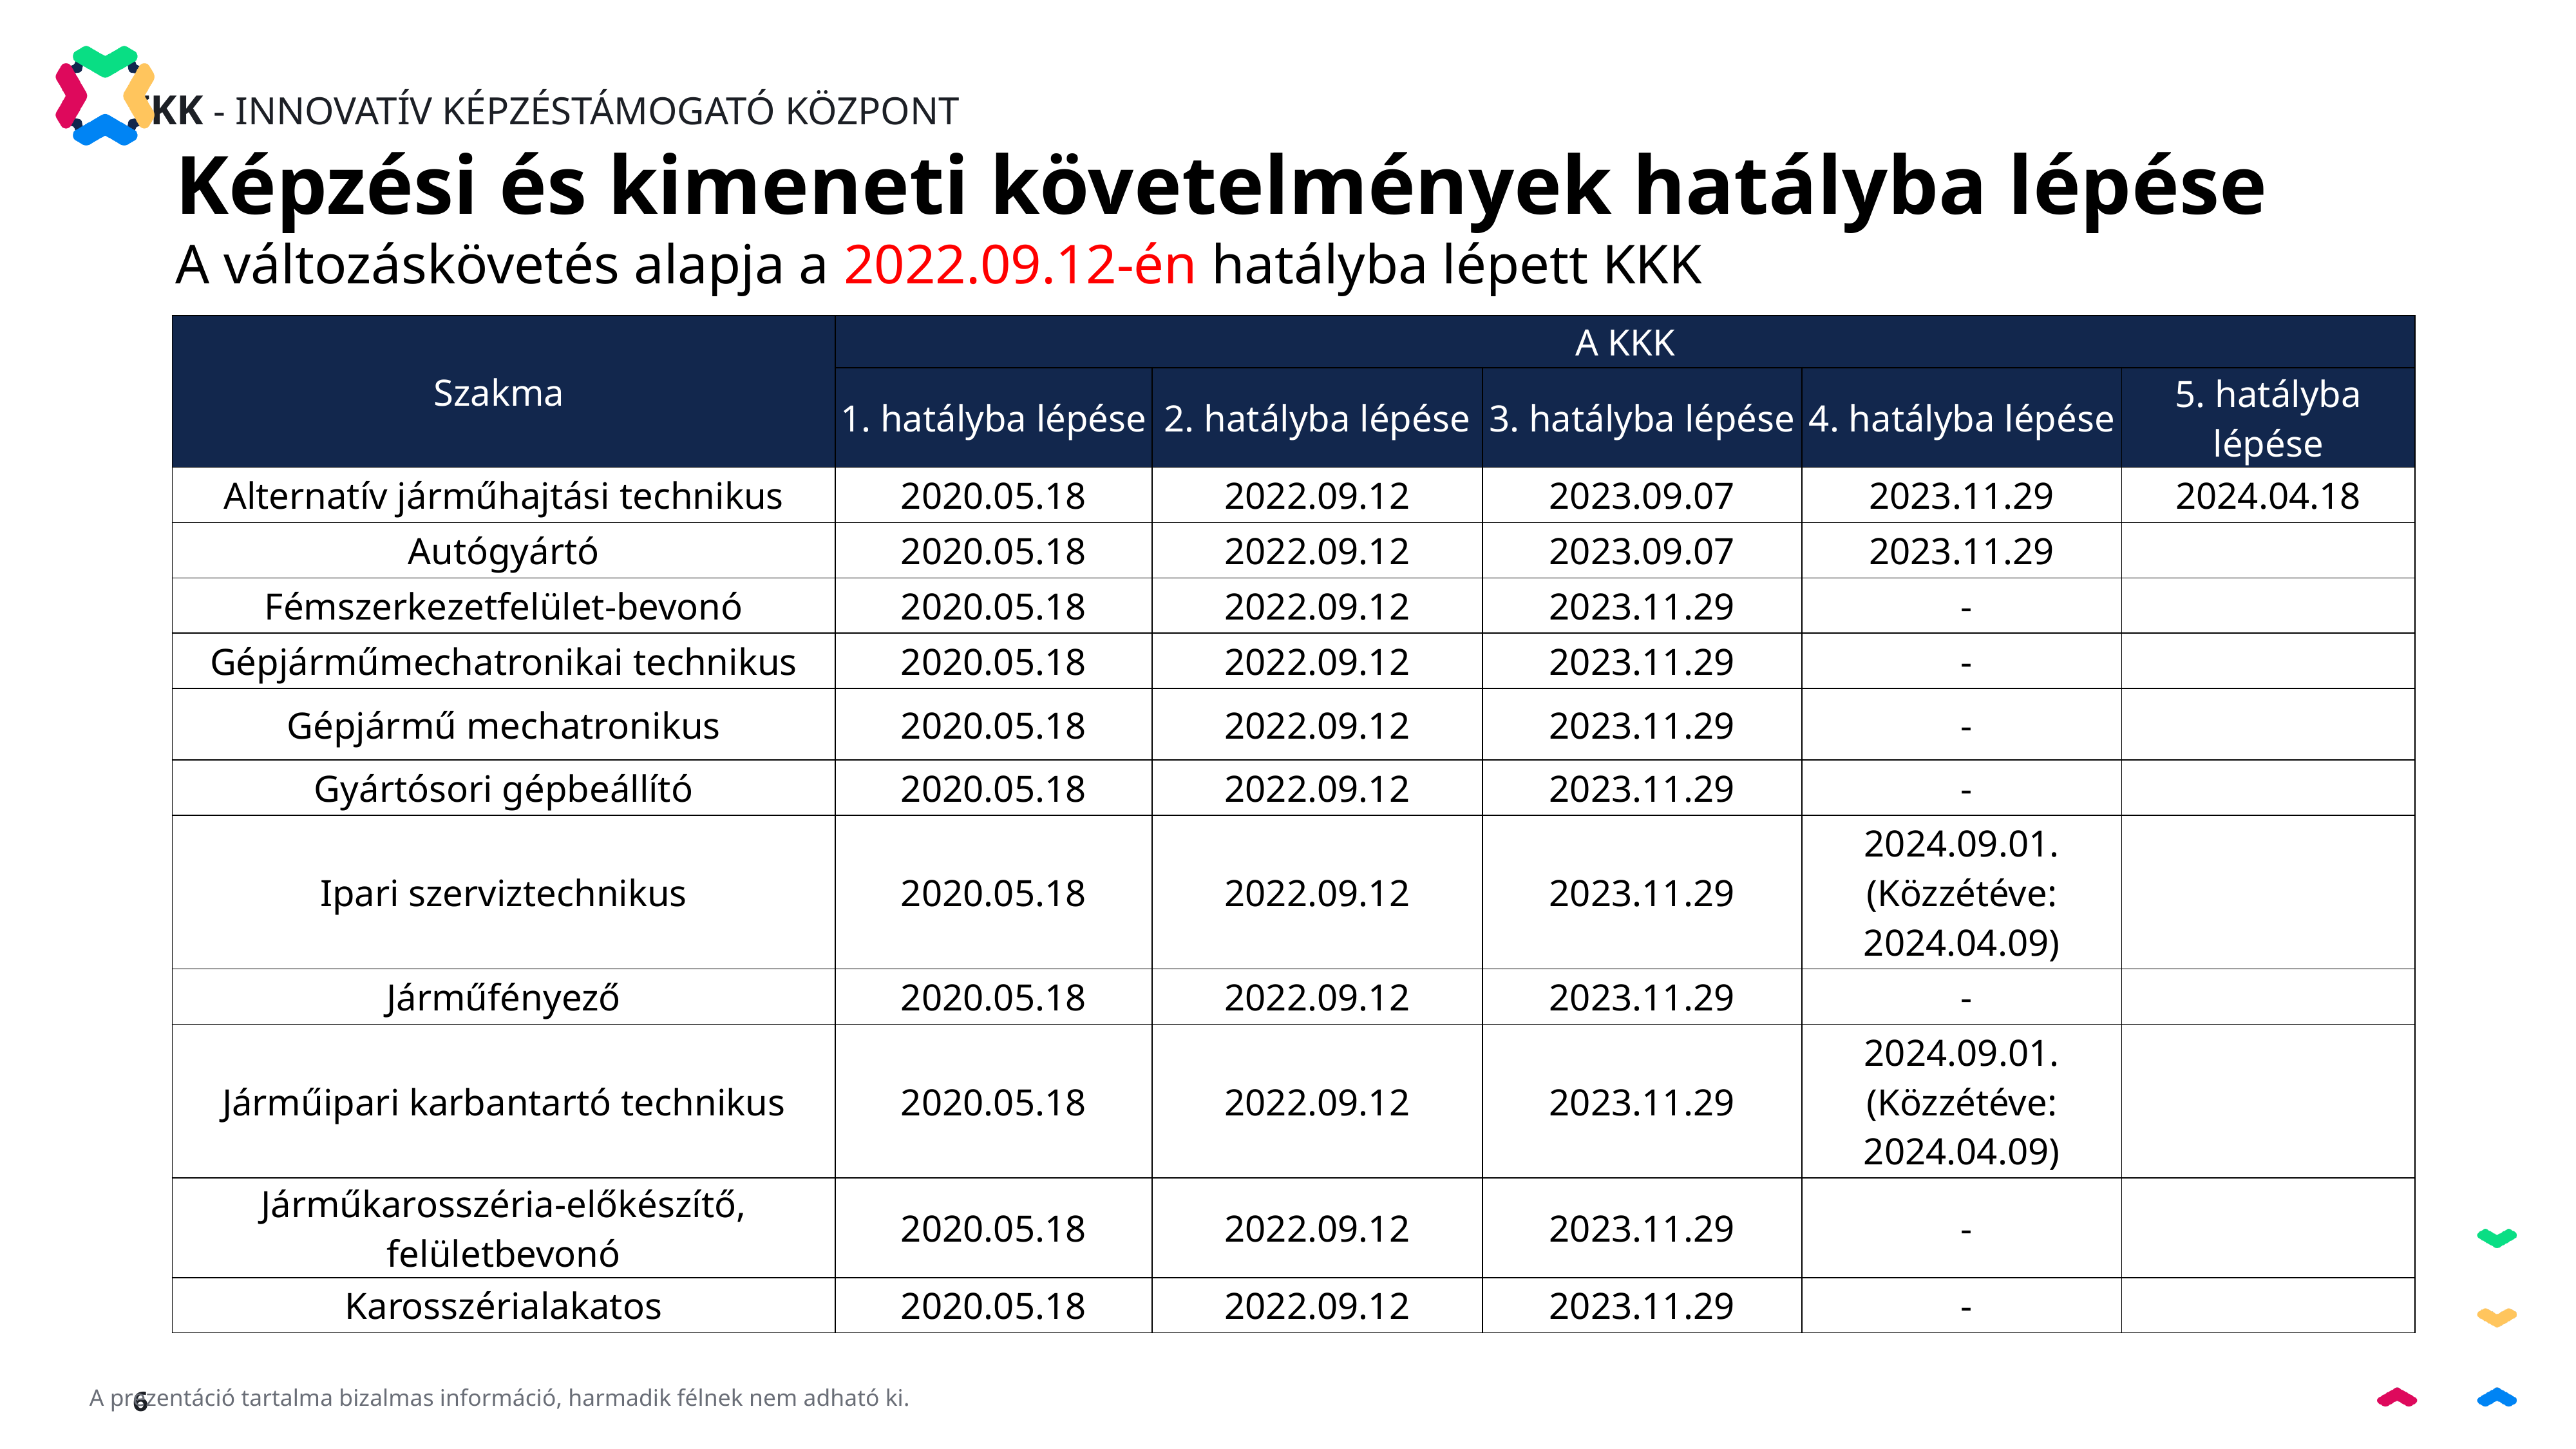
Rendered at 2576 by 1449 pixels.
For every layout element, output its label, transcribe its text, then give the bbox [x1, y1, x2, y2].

table_cell 2. hatályba lépése [1153, 368, 1482, 467]
table_cell 2023.11.29 [1483, 969, 1801, 1024]
table_cell 2022.09.12 [1153, 578, 1482, 632]
table_cell 2022.09.12 [1153, 468, 1482, 522]
table_cell 2023.09.07 [1483, 523, 1801, 578]
table_cell - [1803, 1278, 2121, 1332]
table_cell 2023.11.29 [1803, 523, 2121, 578]
table_cell 2020.05.18 [836, 816, 1151, 969]
table_cell Gépjárműmechatronikai technikus [173, 634, 835, 688]
table_cell 2020.05.18 [836, 969, 1151, 1024]
table_cell 2022.09.12 [1153, 689, 1482, 759]
table_cell 2023.11.29 [1483, 634, 1801, 688]
table_cell [2122, 1179, 2414, 1277]
table_cell 2020.05.18 [836, 1179, 1151, 1277]
table_cell Járműfényező [173, 969, 835, 1024]
table_cell [2122, 761, 2414, 815]
table_cell 2020.05.18 [836, 523, 1151, 578]
table_cell 2022.09.12 [1153, 761, 1482, 815]
table_cell 4. hatályba lépése [1803, 368, 2121, 467]
table_cell Alternatív járműhajtási technikus [173, 468, 835, 522]
table_cell - [1803, 761, 2121, 815]
picture [2377, 1229, 2517, 1406]
table_cell 2022.09.12 [1153, 634, 1482, 688]
table_cell 2020.05.18 [836, 761, 1151, 815]
table_cell 2023.11.29 [1483, 761, 1801, 815]
table_cell 2022.09.12 [1153, 969, 1482, 1024]
table_cell 2022.09.12 [1153, 1025, 1482, 1177]
table_cell 2023.11.29 [1483, 1179, 1801, 1277]
table_cell [2122, 634, 2414, 688]
table_cell [2122, 816, 2414, 969]
table_cell Gyártósori gépbeállító [173, 761, 835, 815]
table_cell 2023.11.29 [1483, 578, 1801, 632]
table_cell - [1803, 689, 2121, 759]
picture [55, 46, 155, 146]
list Képzési és kimeneti követelmények hatályba lépése A változáskövetés alapja a 2022.09.12-én hatályba lépett KKK [175, 133, 2336, 316]
table_cell 2020.05.18 [836, 1278, 1151, 1332]
table_cell Karosszérialakatos [173, 1278, 835, 1332]
table_cell 2023.09.07 [1483, 468, 1801, 522]
table_cell 2020.05.18 [836, 1025, 1151, 1177]
table_cell 2020.05.18 [836, 689, 1151, 759]
table_cell 2023.11.29 [1483, 1278, 1801, 1332]
table_cell 2023.11.29 [1483, 1025, 1801, 1177]
table_cell Autógyártó [173, 523, 835, 578]
table_header A KKK [836, 316, 2414, 367]
table_cell Gépjármű mechatronikus [173, 689, 835, 759]
table_cell [2122, 689, 2414, 759]
table_cell 2022.09.12 [1153, 523, 1482, 578]
table_cell Járműipari karbantartó technikus [173, 1025, 835, 1177]
table_cell [2122, 1025, 2414, 1177]
table_cell 2020.05.18 [836, 634, 1151, 688]
table_cell 1. hatályba lépése [836, 368, 1151, 467]
table_cell [2122, 523, 2414, 578]
table_cell 2020.05.18 [836, 578, 1151, 632]
table_cell 2020.05.18 [836, 468, 1151, 522]
table_cell 2022.09.12 [1153, 1278, 1482, 1332]
table_cell 3. hatályba lépése [1483, 368, 1801, 467]
table_cell 2023.11.29 [1483, 816, 1801, 969]
table_cell 2023.11.29 [1803, 468, 2121, 522]
table_cell 2024.04.18 [2122, 468, 2414, 522]
table_cell - [1803, 578, 2121, 632]
table_header Szakma [173, 316, 835, 467]
table_cell 2022.09.12 [1153, 816, 1482, 969]
table_cell 2024.09.01. (Közzétéve: 2024.04.09) [1803, 1025, 2121, 1177]
table_cell Fémszerkezetfelület-bevonó [173, 578, 835, 632]
table_cell - [1803, 969, 2121, 1024]
table_cell 5. hatályba lépése [2122, 368, 2414, 467]
table_cell [2122, 1278, 2414, 1332]
table_cell 2023.11.29 [1483, 689, 1801, 759]
table_cell - [1803, 634, 2121, 688]
table_cell [2122, 969, 2414, 1024]
table_cell 2024.09.01. (Közzétéve: 2024.04.09) [1803, 816, 2121, 969]
table_cell Járműkarosszéria-előkészítő, felületbevonó [173, 1179, 835, 1277]
table_cell Ipari szerviztechnikus [173, 816, 835, 969]
table_cell 2022.09.12 [1153, 1179, 1482, 1277]
table_cell [2122, 578, 2414, 632]
table_cell - [1803, 1179, 2121, 1277]
